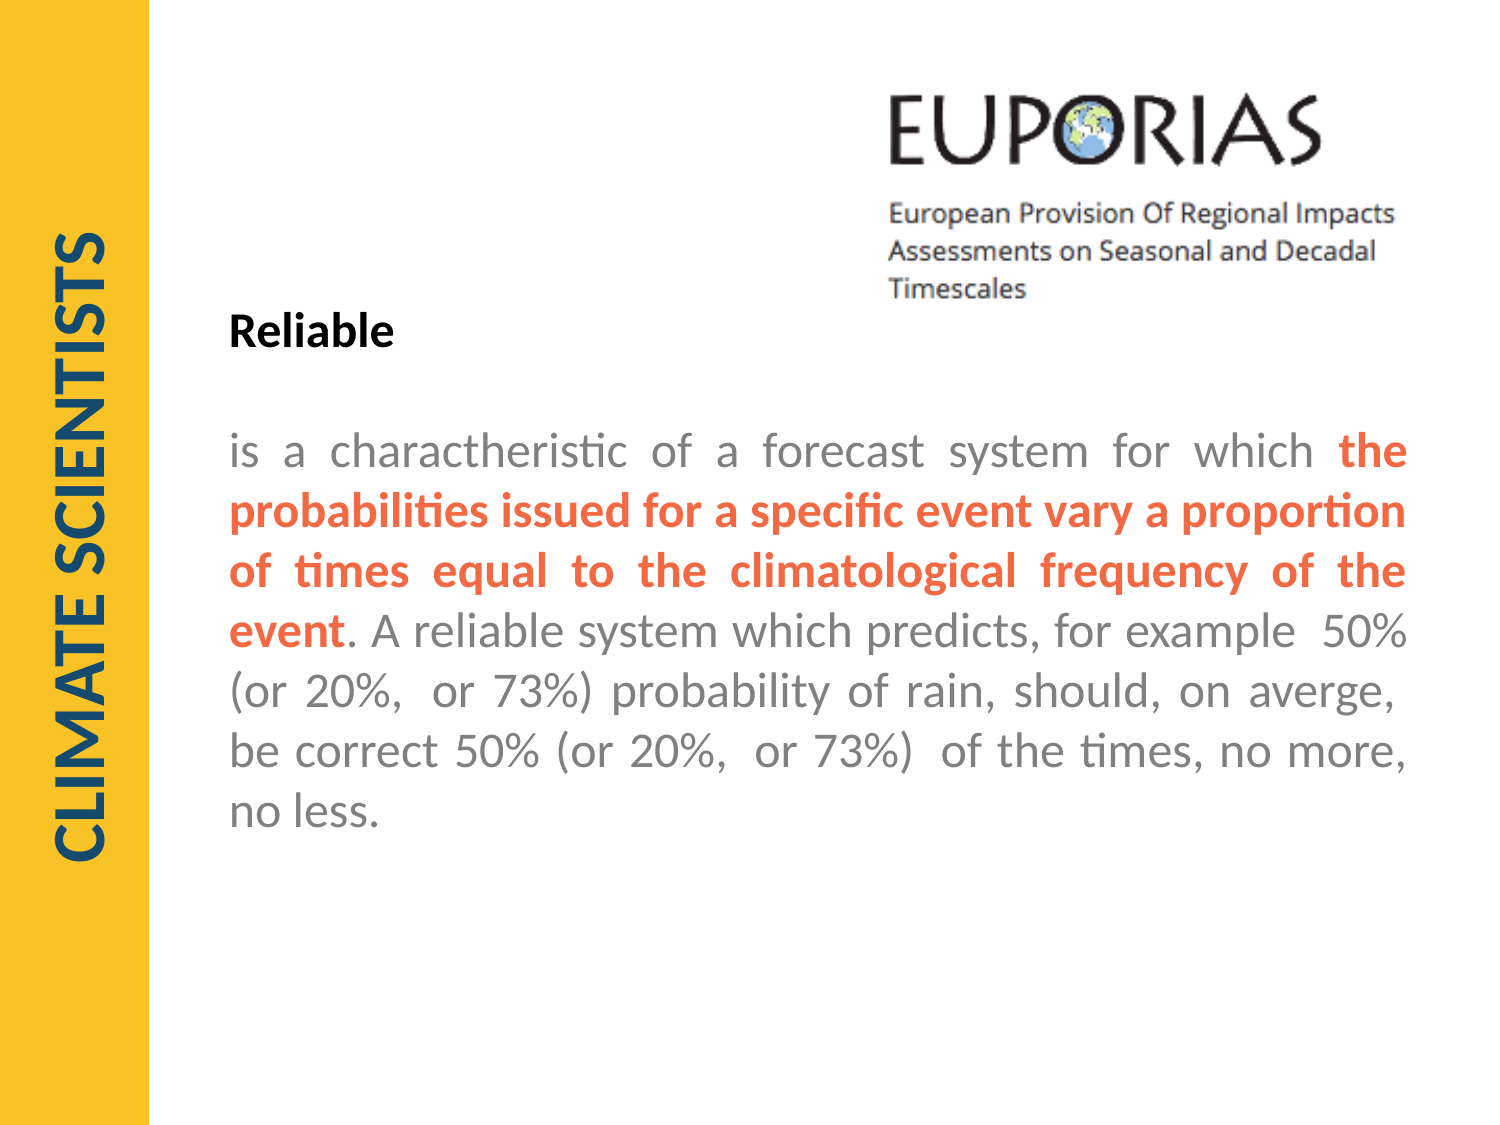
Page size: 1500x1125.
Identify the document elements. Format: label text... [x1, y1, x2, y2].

text_box CLIMATE SCIENTISTS [21, 154, 127, 879]
text_box [0, 0, 149, 1125]
picture [866, 77, 1423, 326]
text_box Reliable is a charactheristic of a forecast system for which the probabilities issued for a specific event vary a proportion of times equal to the climatological frequency of the event. A reliable system which predicts, for example 50% (or 20%, or 73%) probability of rain, should, on averge, be correct 50% (or 20%, or 73%) of the times, no more, no less. [214, 290, 1423, 845]
